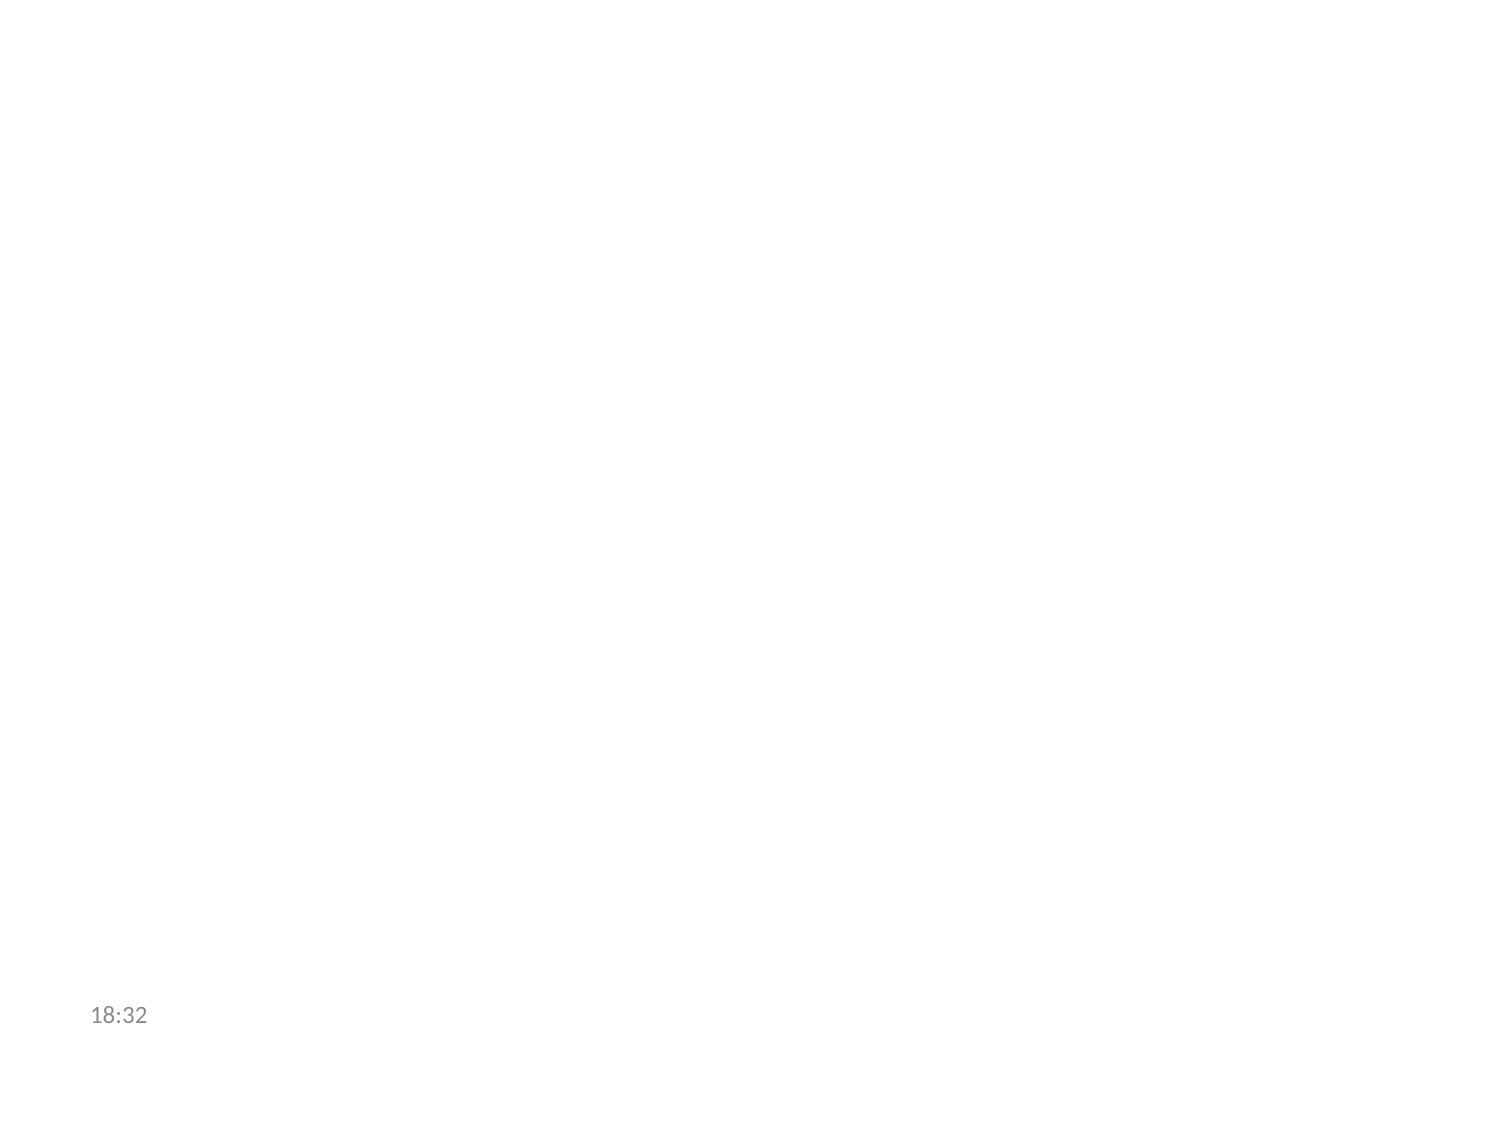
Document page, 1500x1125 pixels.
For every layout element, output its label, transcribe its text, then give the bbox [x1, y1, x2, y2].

text_box 15:35 [75, 983, 425, 1044]
